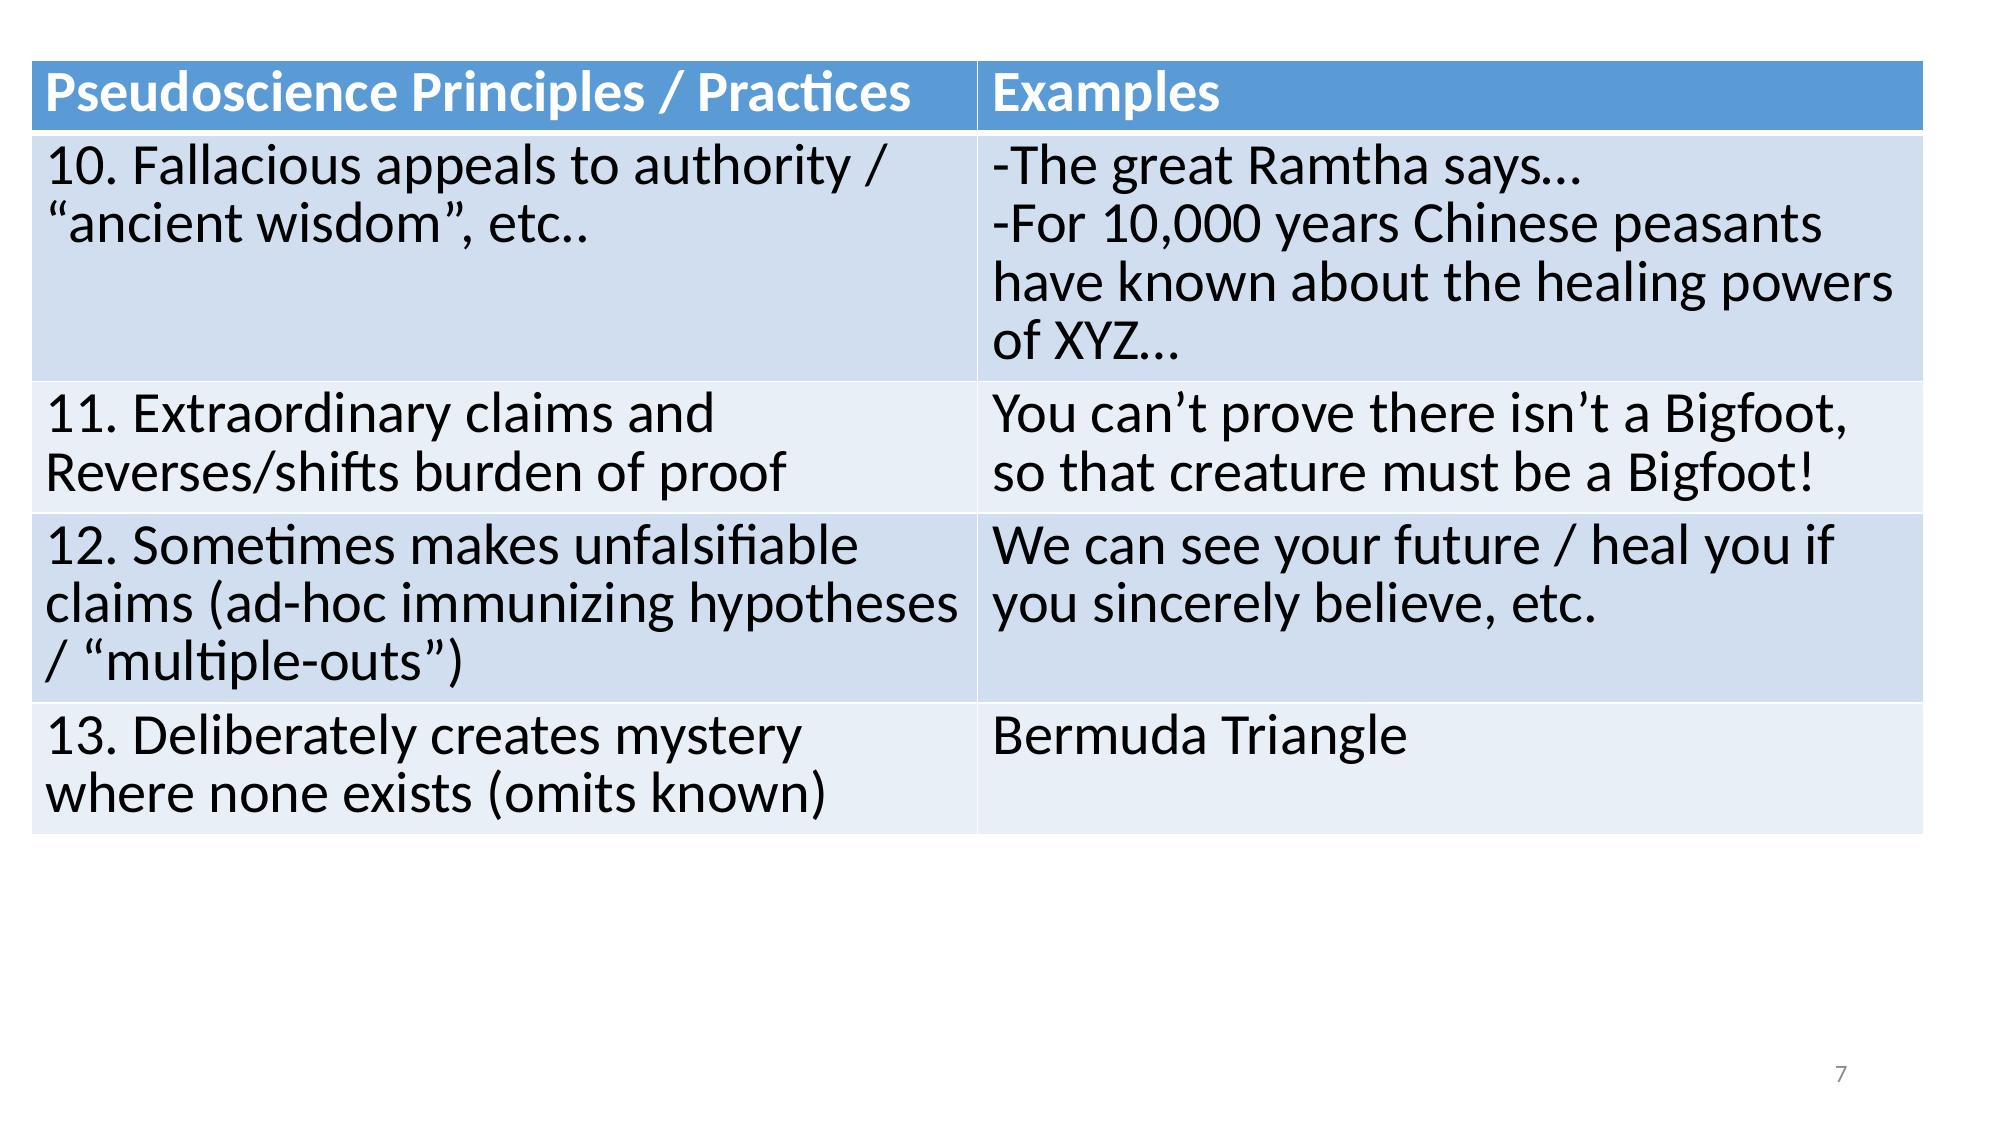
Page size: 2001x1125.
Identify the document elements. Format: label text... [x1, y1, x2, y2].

slide_number 7 [1412, 1042, 1863, 1103]
table_cell -The great Ramtha says… -For 10,000 years Chinese peasants have known about the healing powers of XYZ… [978, 136, 1923, 381]
table_header Pseudoscience Principles / Practices [32, 61, 977, 130]
table_cell 13. Deliberately creates mystery where none exists (omits known) [32, 704, 977, 834]
table_cell 11. Extraordinary claims and Reverses/shifts burden of proof [32, 382, 977, 512]
table_cell We can see your future / heal you if you sincerely believe, etc. [978, 514, 1923, 702]
table_header Examples [978, 61, 1923, 130]
table_cell You can’t prove there isn’t a Bigfoot, so that creature must be a Bigfoot! [978, 382, 1923, 512]
table_cell Bermuda Triangle [978, 704, 1923, 834]
table_cell 12. Sometimes makes unfalsifiable claims (ad-hoc immunizing hypotheses / “multiple-outs”) [32, 514, 977, 702]
table_cell 10. Fallacious appeals to authority / “ancient wisdom”, etc.. [32, 136, 977, 381]
